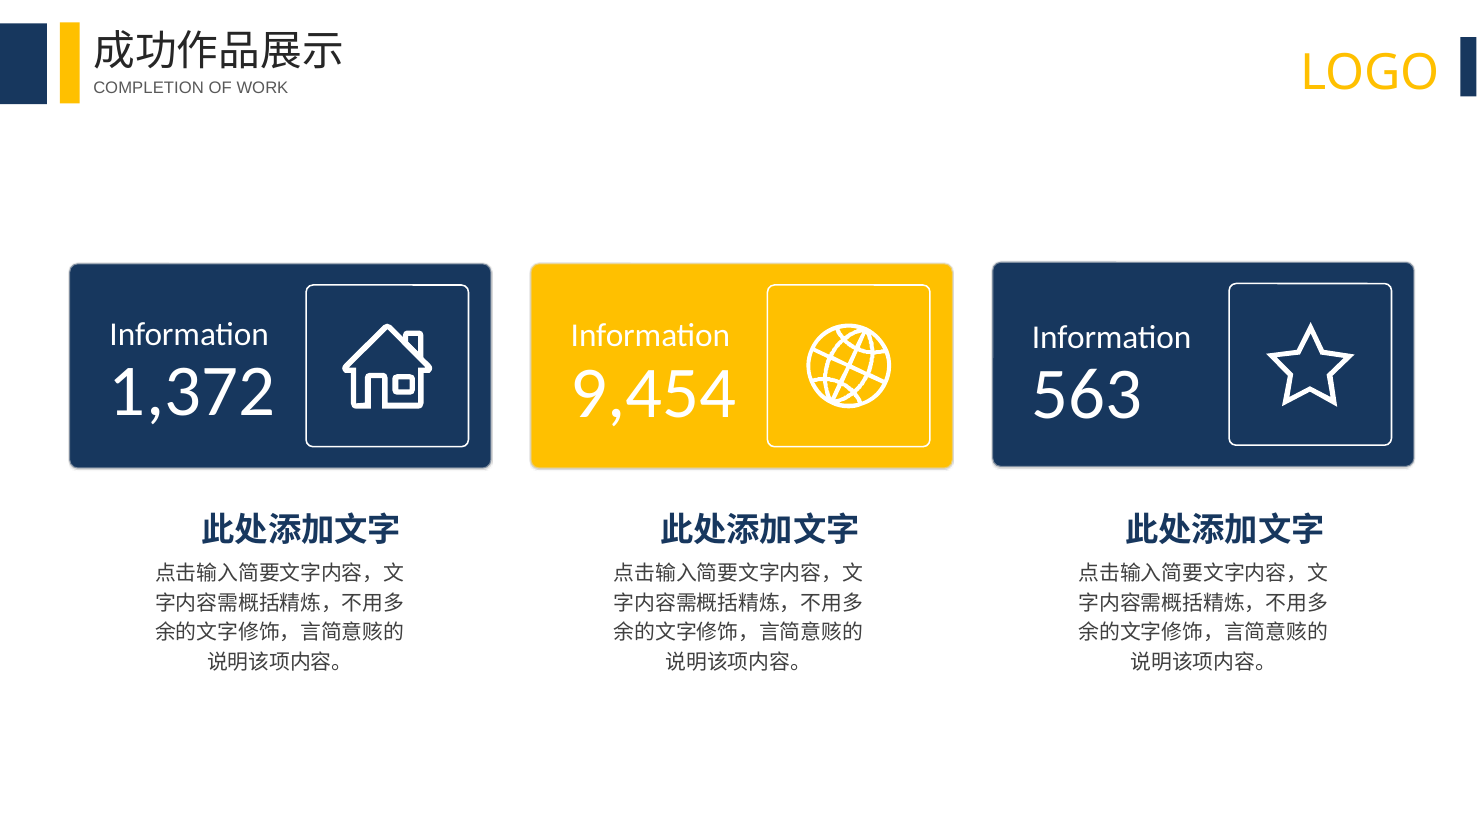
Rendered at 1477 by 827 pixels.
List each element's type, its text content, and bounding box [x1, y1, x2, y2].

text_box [991, 261, 1415, 468]
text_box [530, 263, 954, 469]
text_box [58, 20, 82, 105]
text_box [1070, 500, 1343, 676]
text_box LOGO [1289, 33, 1477, 105]
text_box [147, 500, 419, 676]
text_box [0, 21, 49, 106]
text_box 成功作品展示 [93, 23, 359, 74]
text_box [605, 500, 878, 676]
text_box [68, 263, 492, 469]
text_box [1458, 35, 1477, 99]
text_box COMPLETION OF WORK [93, 76, 359, 97]
